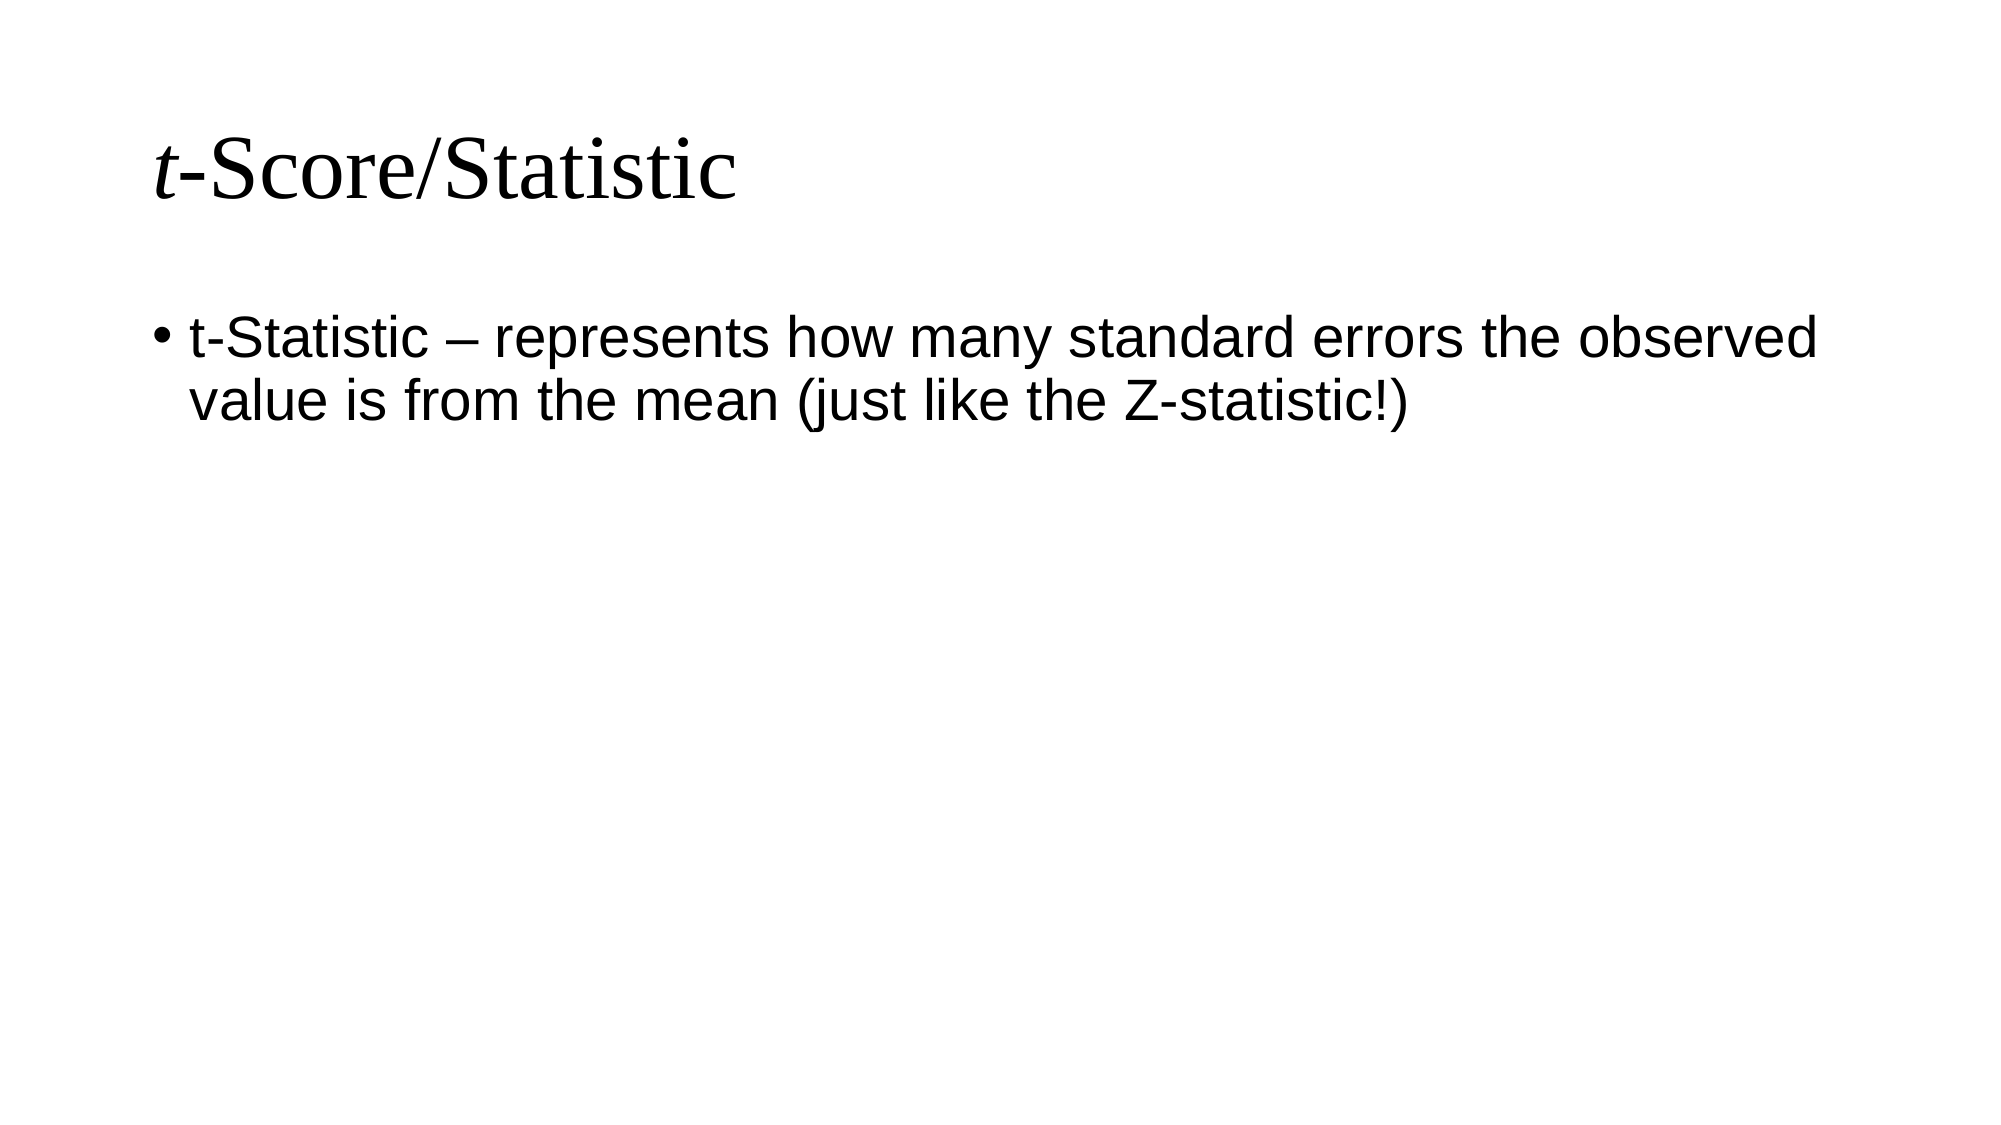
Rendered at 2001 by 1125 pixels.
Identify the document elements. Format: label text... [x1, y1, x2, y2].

title t-Score/Statistic [137, 59, 1863, 278]
